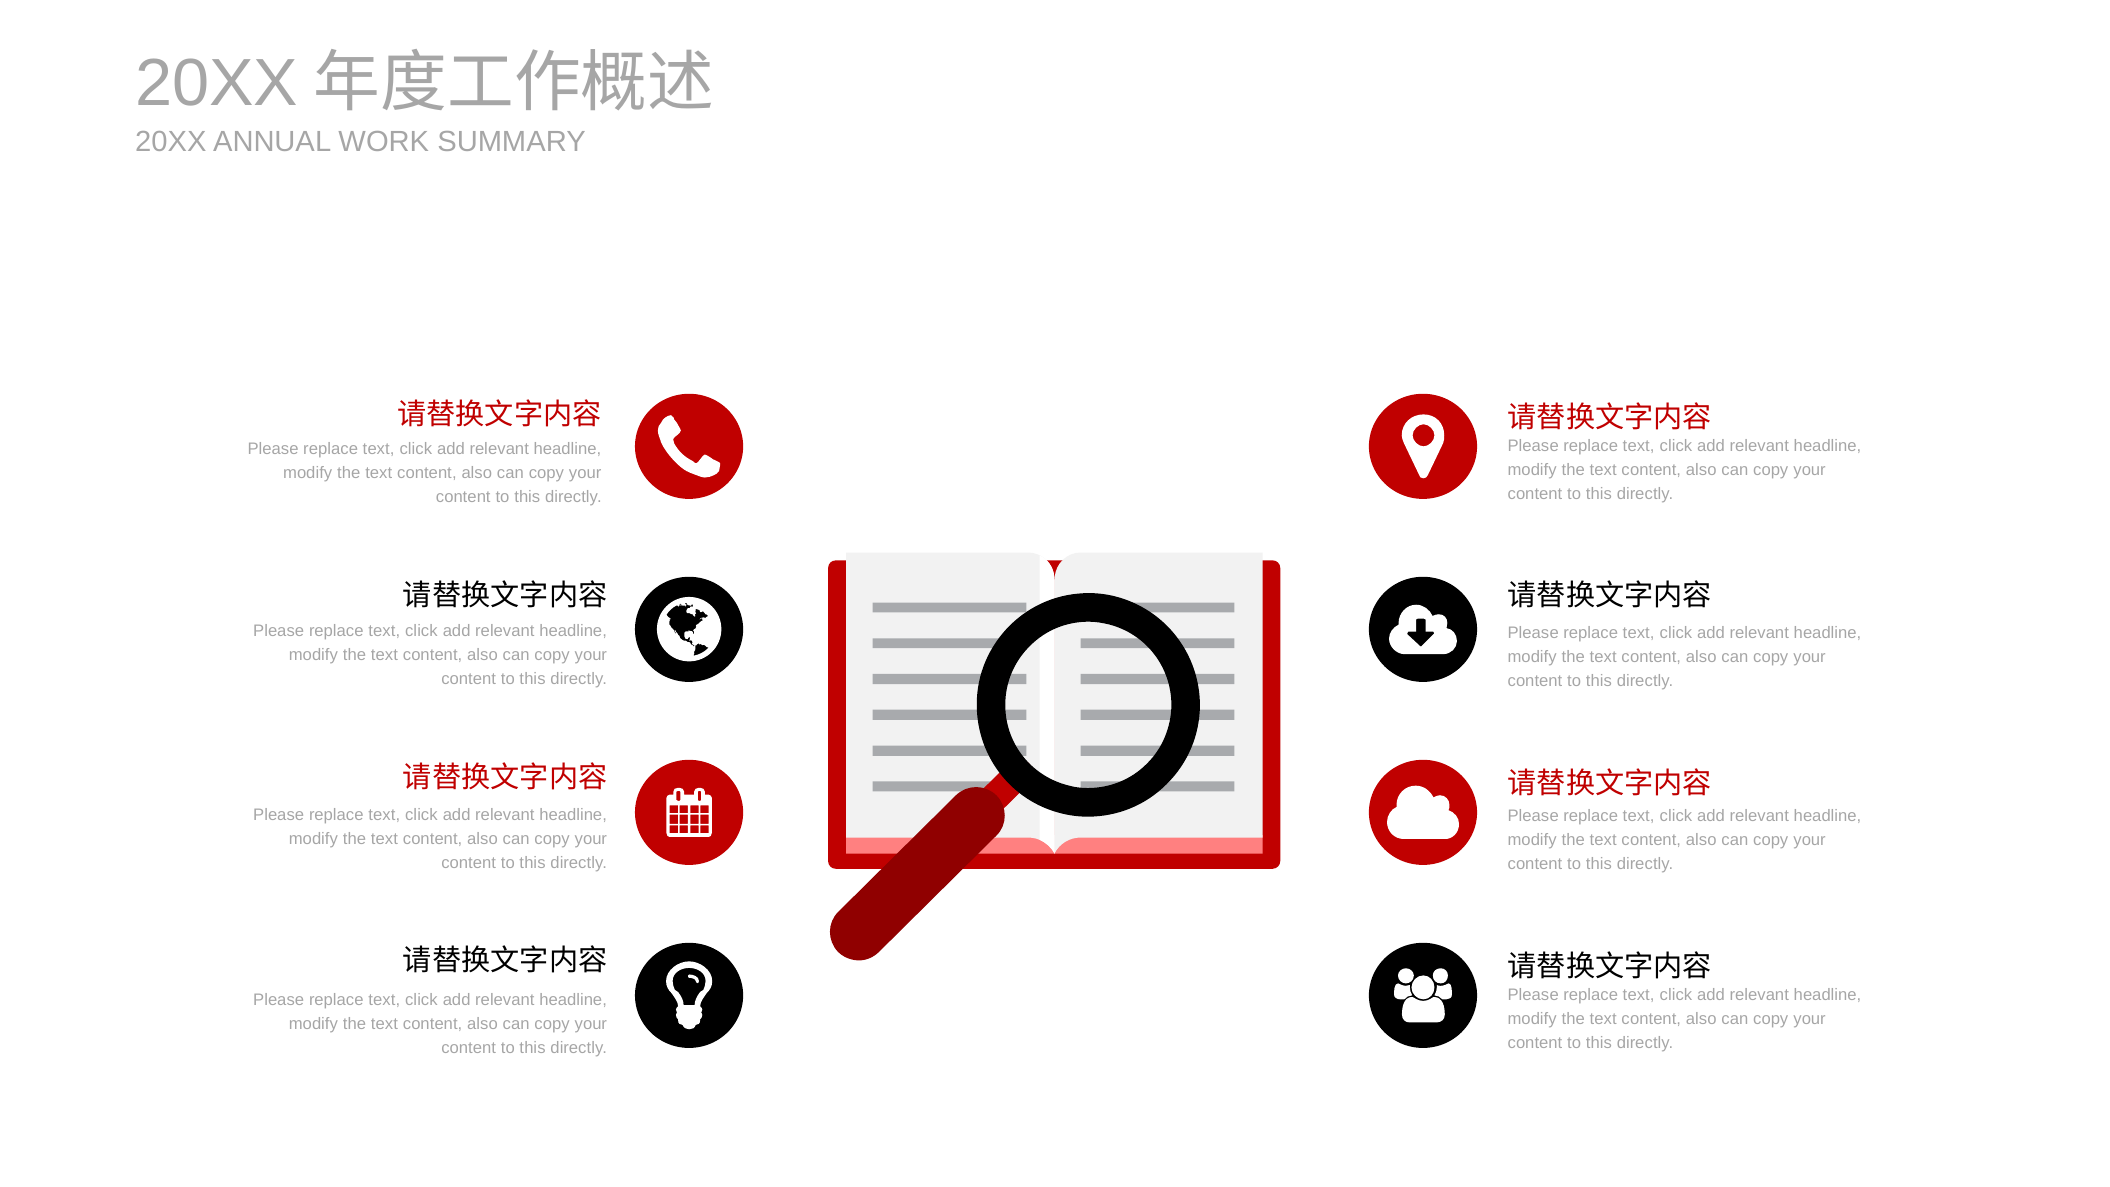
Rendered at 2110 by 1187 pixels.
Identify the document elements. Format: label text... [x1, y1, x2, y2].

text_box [827, 552, 1281, 963]
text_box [634, 393, 744, 499]
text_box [1368, 576, 1478, 682]
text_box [1368, 759, 1478, 865]
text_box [1507, 569, 1864, 691]
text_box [1368, 942, 1478, 1048]
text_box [634, 576, 744, 682]
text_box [251, 568, 608, 689]
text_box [251, 750, 608, 873]
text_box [1507, 939, 1864, 1053]
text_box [251, 934, 608, 1058]
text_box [1368, 393, 1478, 499]
text_box 20XX ANNUAL WORK SUMMARY [135, 122, 596, 158]
text_box 20XX年度工作概述 [135, 38, 783, 119]
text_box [1507, 390, 1864, 504]
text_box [1507, 756, 1864, 874]
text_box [634, 942, 744, 1048]
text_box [634, 759, 744, 865]
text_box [246, 388, 602, 507]
